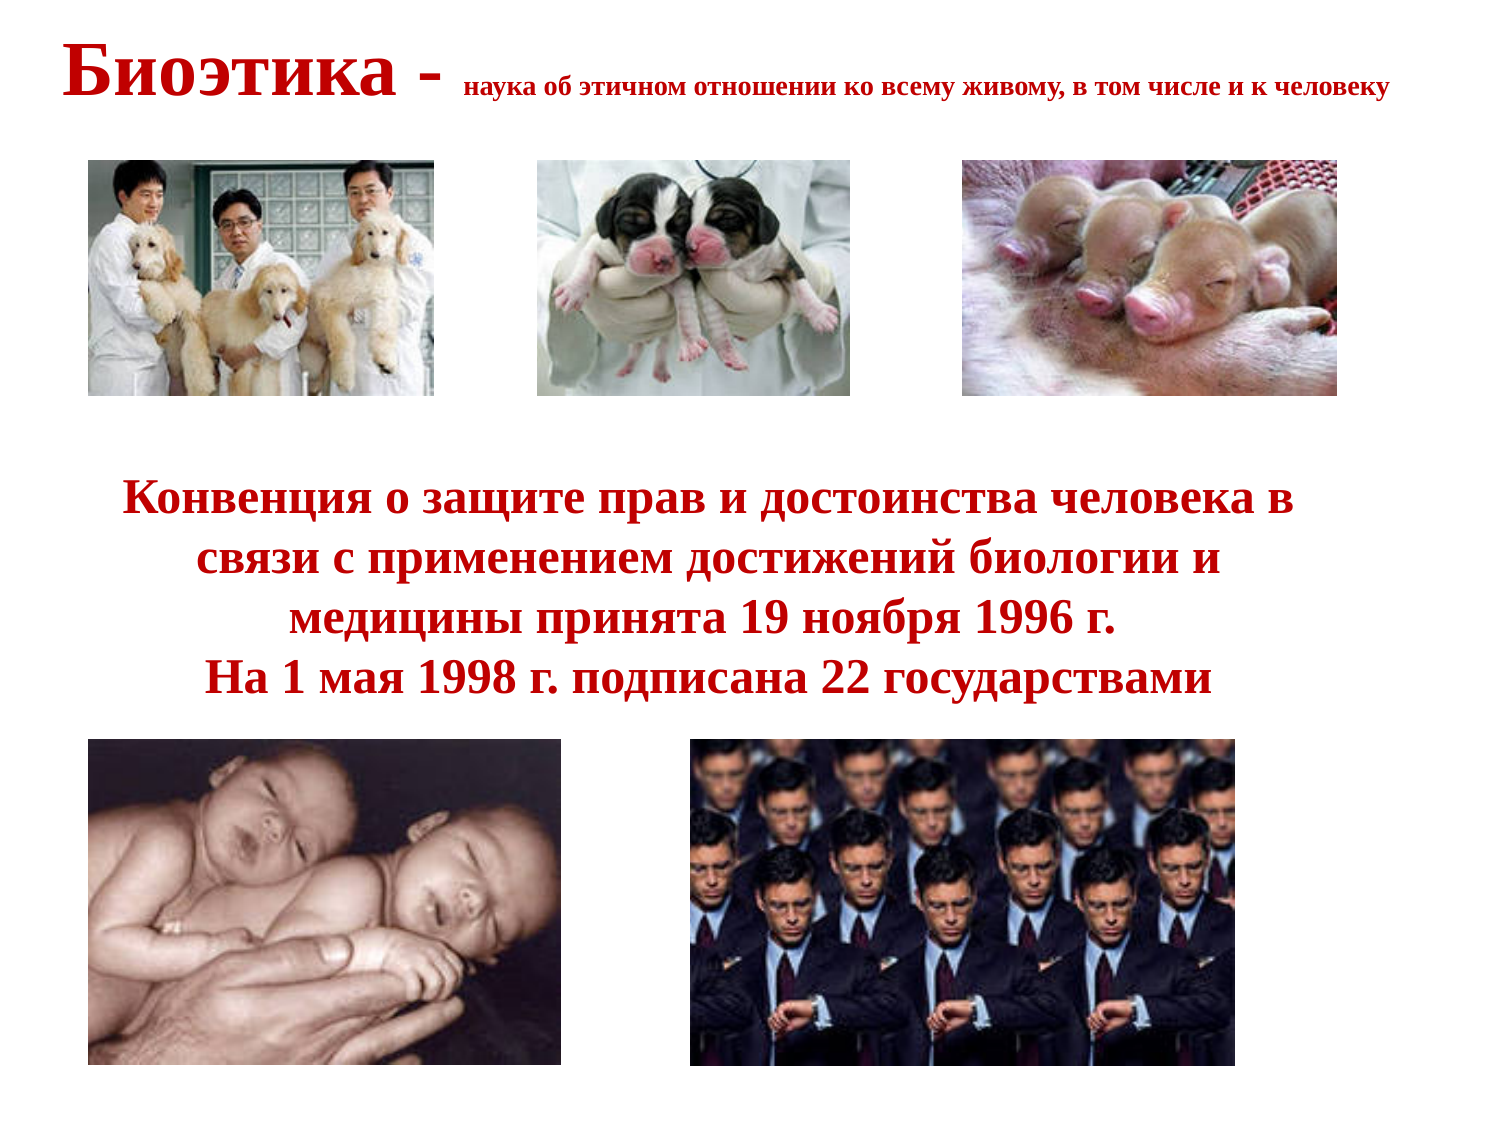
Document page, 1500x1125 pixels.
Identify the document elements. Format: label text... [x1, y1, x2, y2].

picture [537, 160, 851, 396]
text_box Конвенция о защите прав и достоинства человека в связи с применением достижений биологии и медицины принята 19 ноября 1996 г. На 1 мая 1998 г. подписана 22 государствами [64, 456, 1353, 711]
picture [690, 739, 1235, 1066]
picture [88, 739, 562, 1065]
picture [962, 160, 1337, 396]
picture [88, 160, 435, 396]
title Биоэтика - наука об этичном отношении ко всему живому, в том числе и к человеку [47, 0, 1500, 128]
